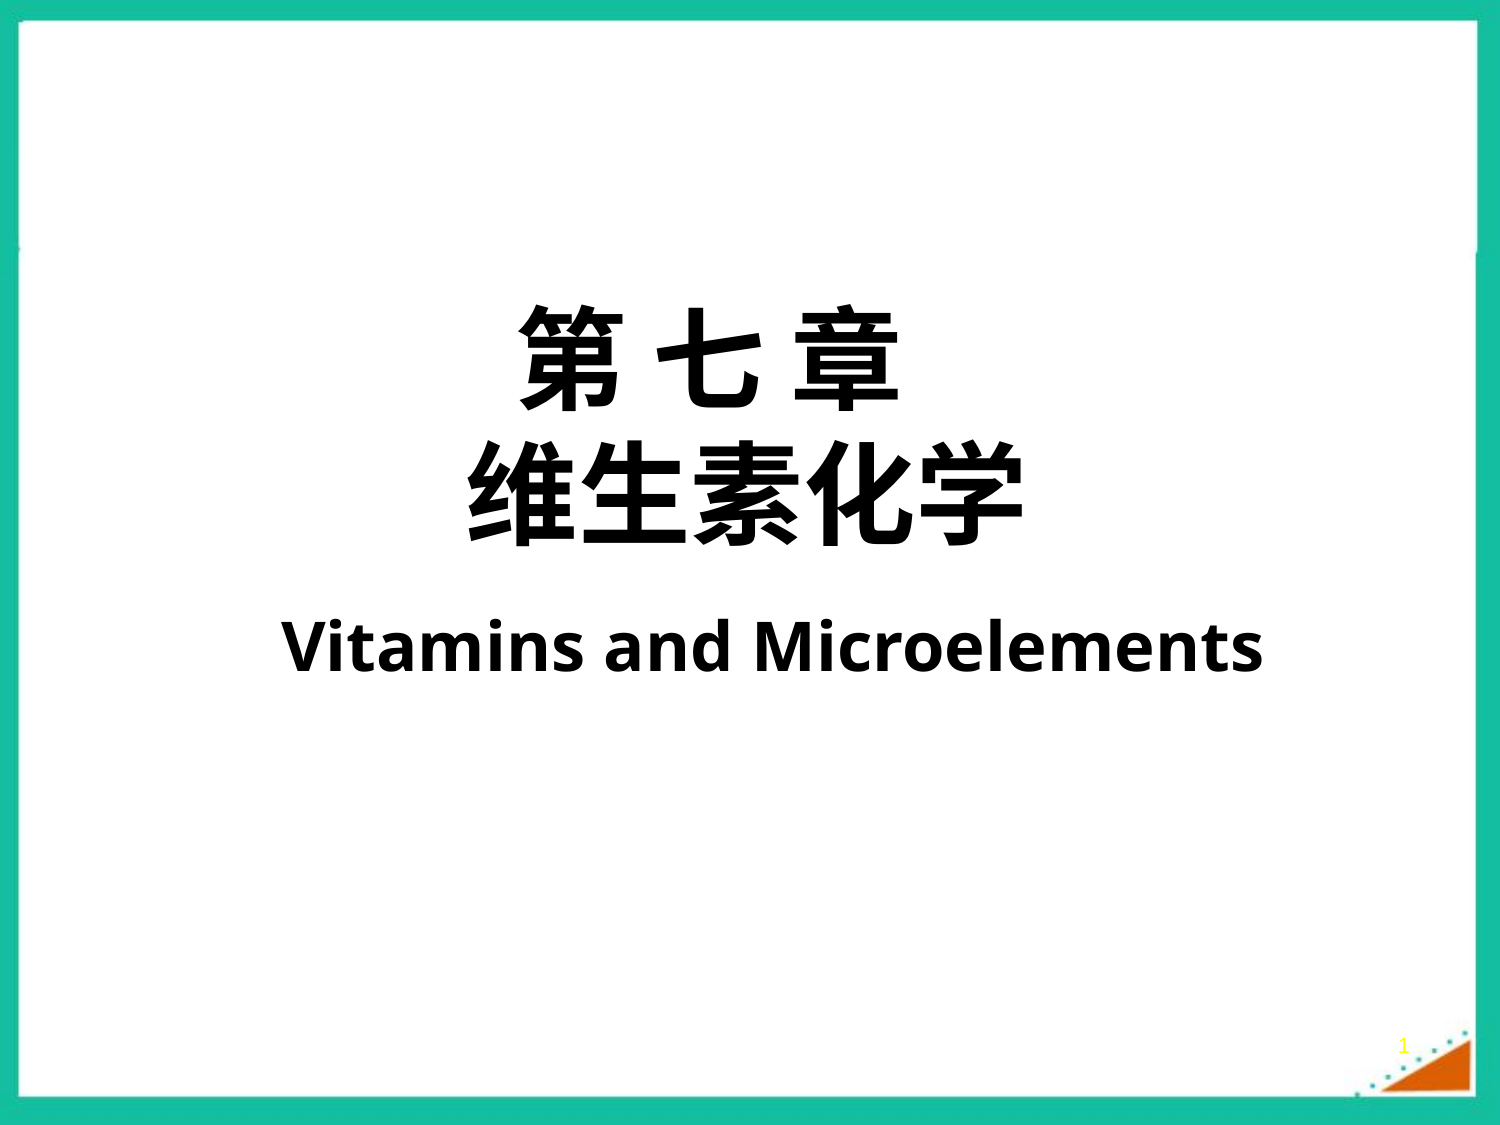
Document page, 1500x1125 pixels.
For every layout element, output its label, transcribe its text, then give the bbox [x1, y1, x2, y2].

slide_number 1 [1074, 1024, 1425, 1103]
title 第 七 章 维生素化学 Vitamins and Microelements [47, 208, 1447, 775]
picture [0, 0, 1500, 1125]
